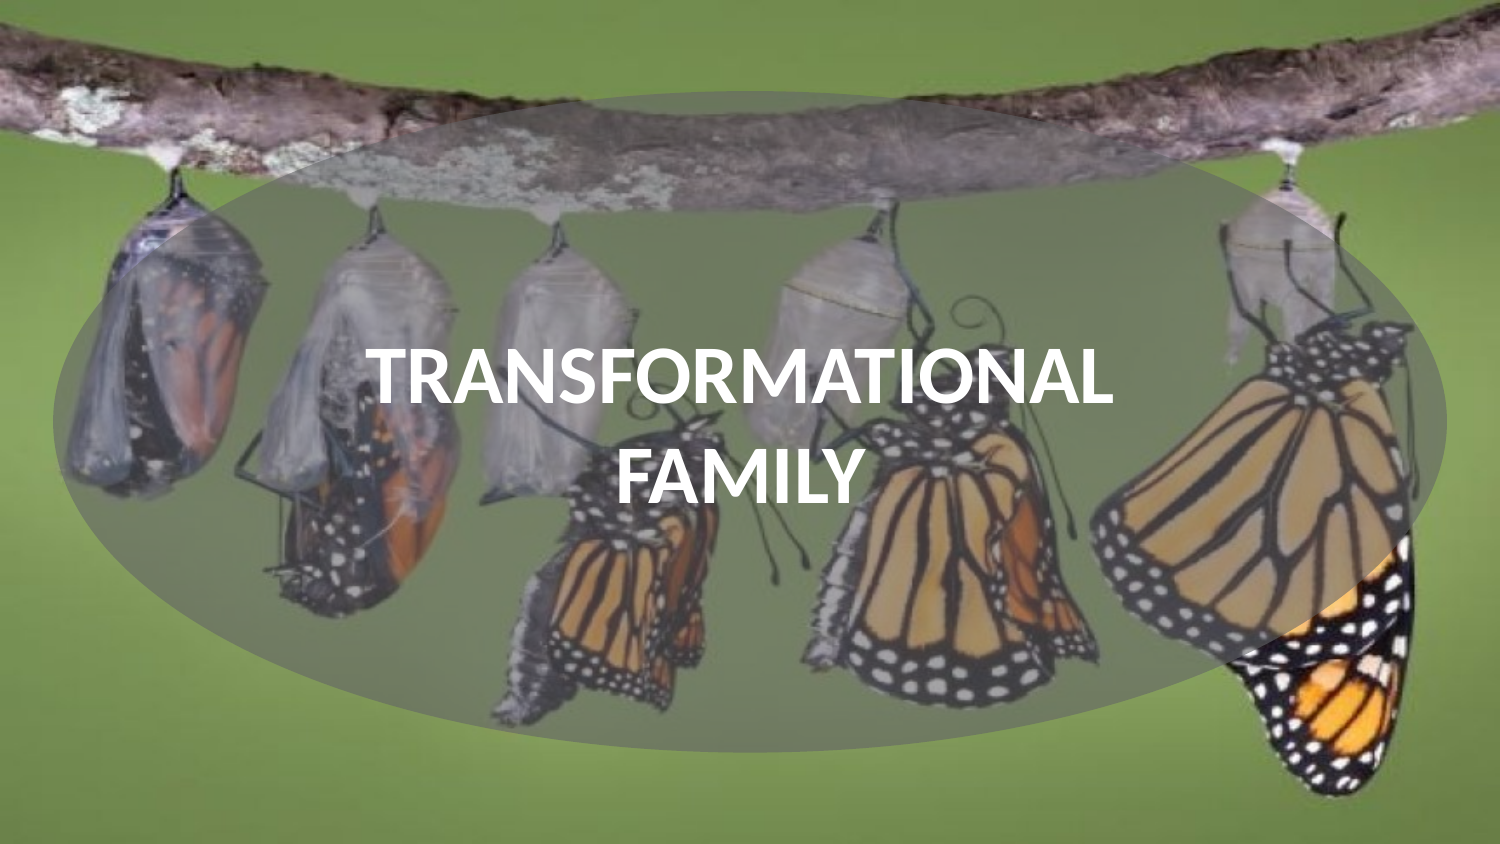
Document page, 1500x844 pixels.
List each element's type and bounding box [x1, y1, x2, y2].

picture [0, 0, 1500, 844]
text_box [52, 90, 1448, 753]
